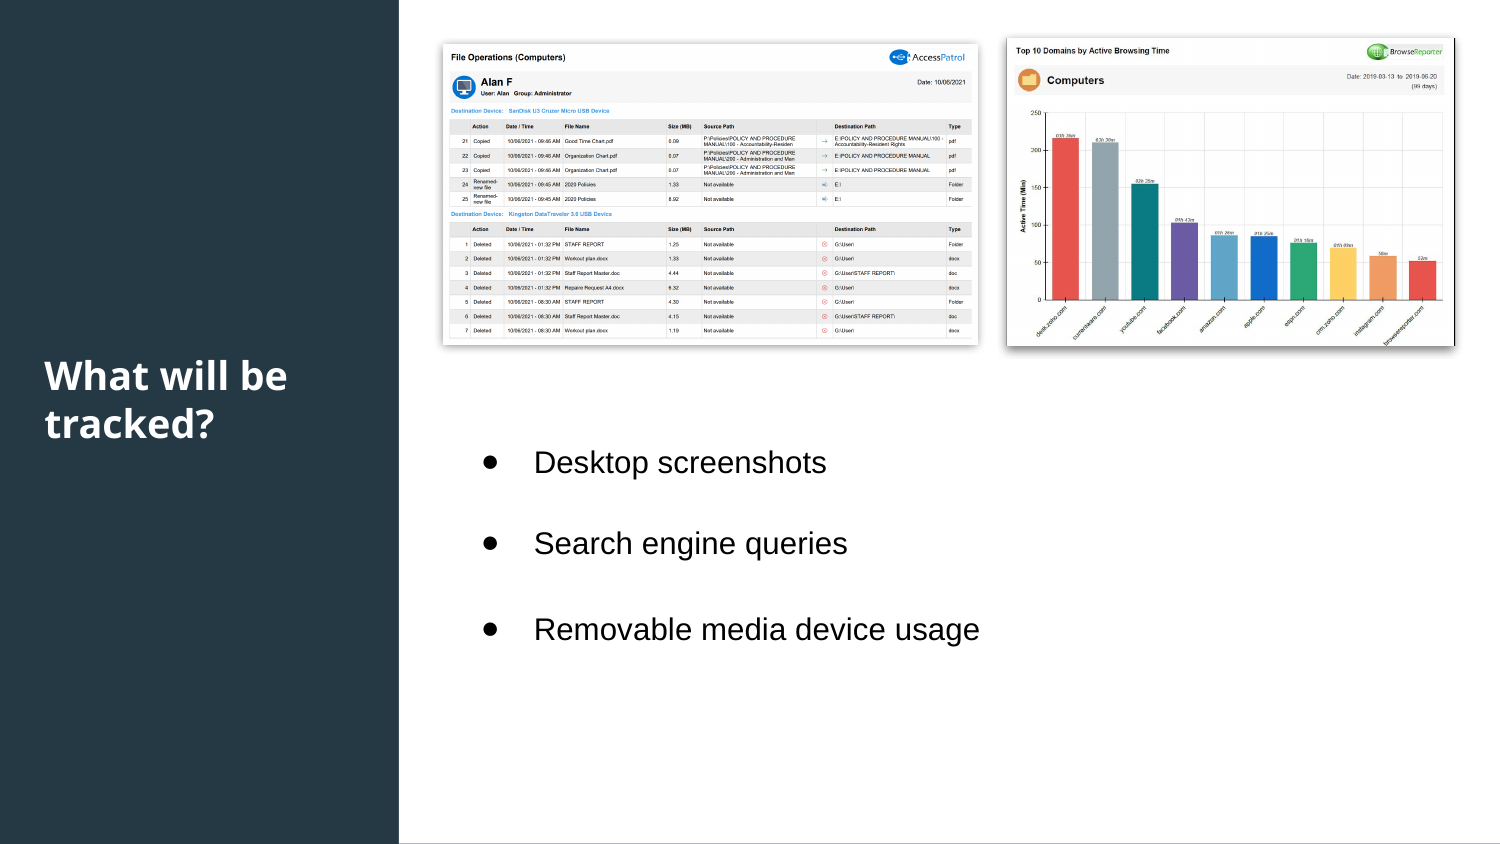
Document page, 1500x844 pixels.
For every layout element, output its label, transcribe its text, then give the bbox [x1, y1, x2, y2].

text_box Desktop screenshots Search engine queries Removable media device usage [443, 421, 1465, 662]
title What will be tracked? [29, 336, 359, 507]
picture [1006, 38, 1456, 346]
picture [443, 43, 979, 345]
